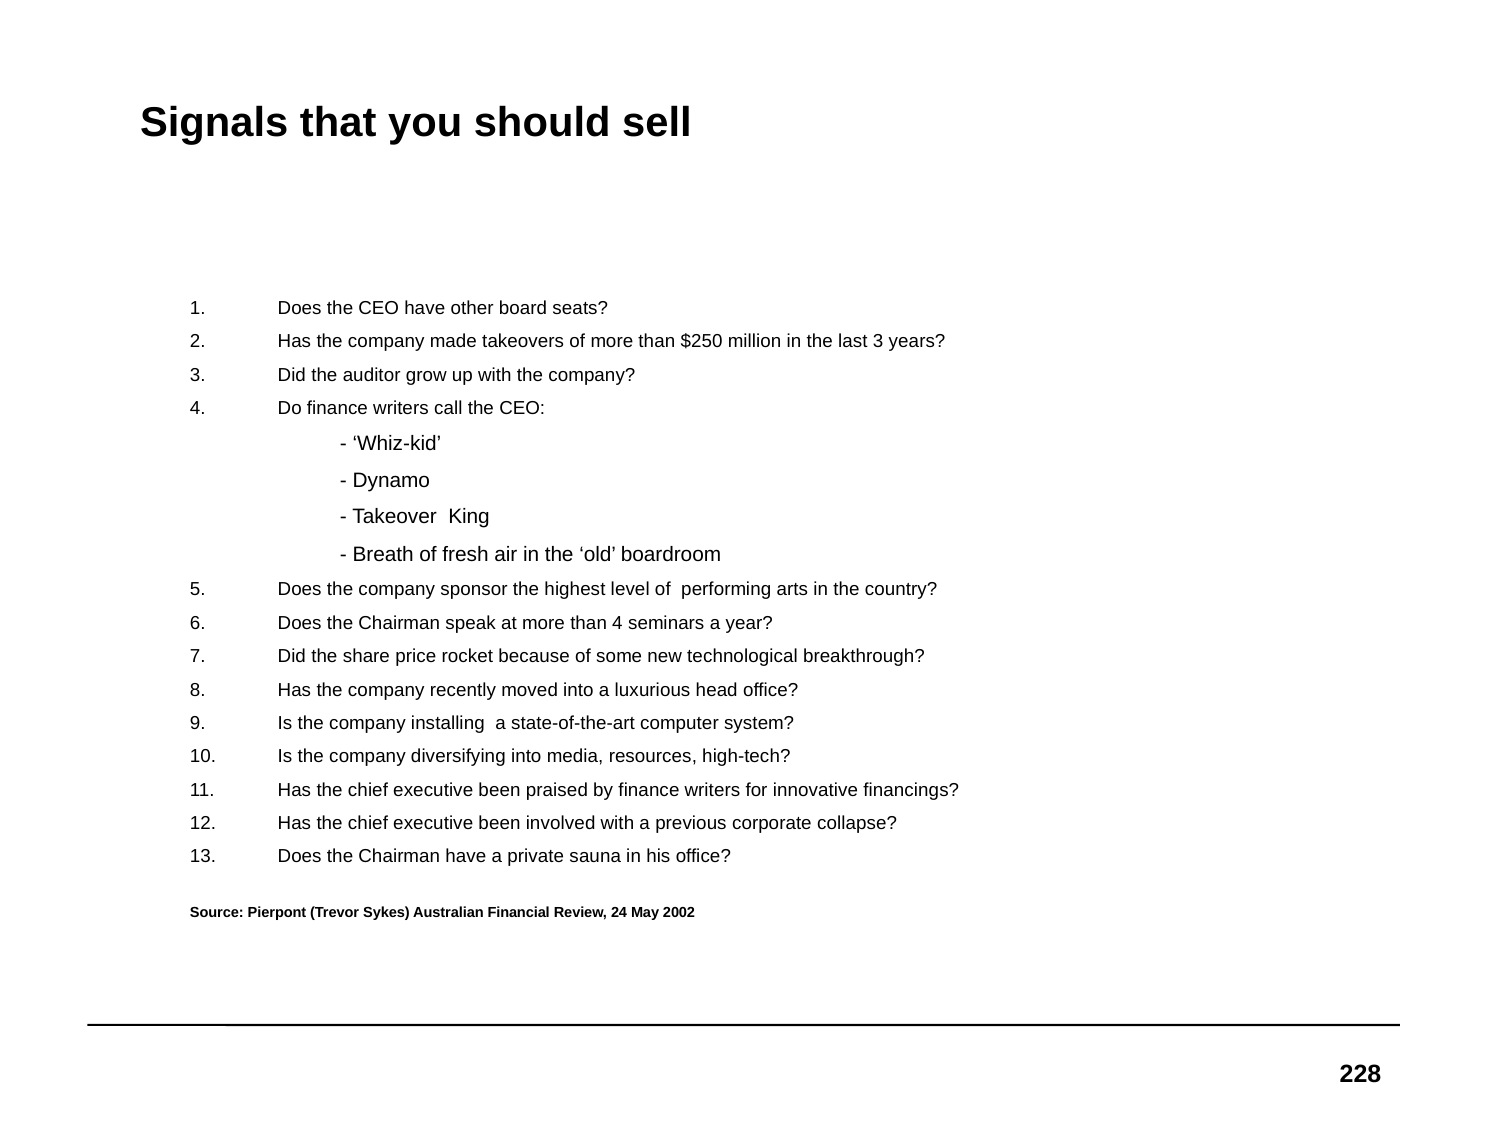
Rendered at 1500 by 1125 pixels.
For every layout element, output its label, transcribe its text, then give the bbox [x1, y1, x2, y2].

title Signals that you should sell [125, 87, 1375, 225]
list Does the CEO have other board seats? Has the company made takeovers of more than $250 million in the last 3 years? Did the auditor grow up with the company? Do finance writers call the CEO: - ‘Whiz-kid’ - Dynamo - Takeover King - Breath of fresh air in the ‘old’ boardroom Does the company sponsor the highest level of performing arts in the country? Does the Chairman speak at more than 4 seminars a year? Did the share price rocket because of some new technological breakthrough? Has the company recently moved into a luxurious head office? Is the company installing a state-of-the-art computer system? Is the company diversifying into media, resources, high-tech? Has the chief executive been praised by finance writers for innovative financings? Has the chief executive been involved with a previous corporate collapse? Does the Chairman have a private sauna in his office? Source: Pierpont (Trevor Sykes) Australian Financial Review, 24 May 2002 [174, 290, 1450, 966]
